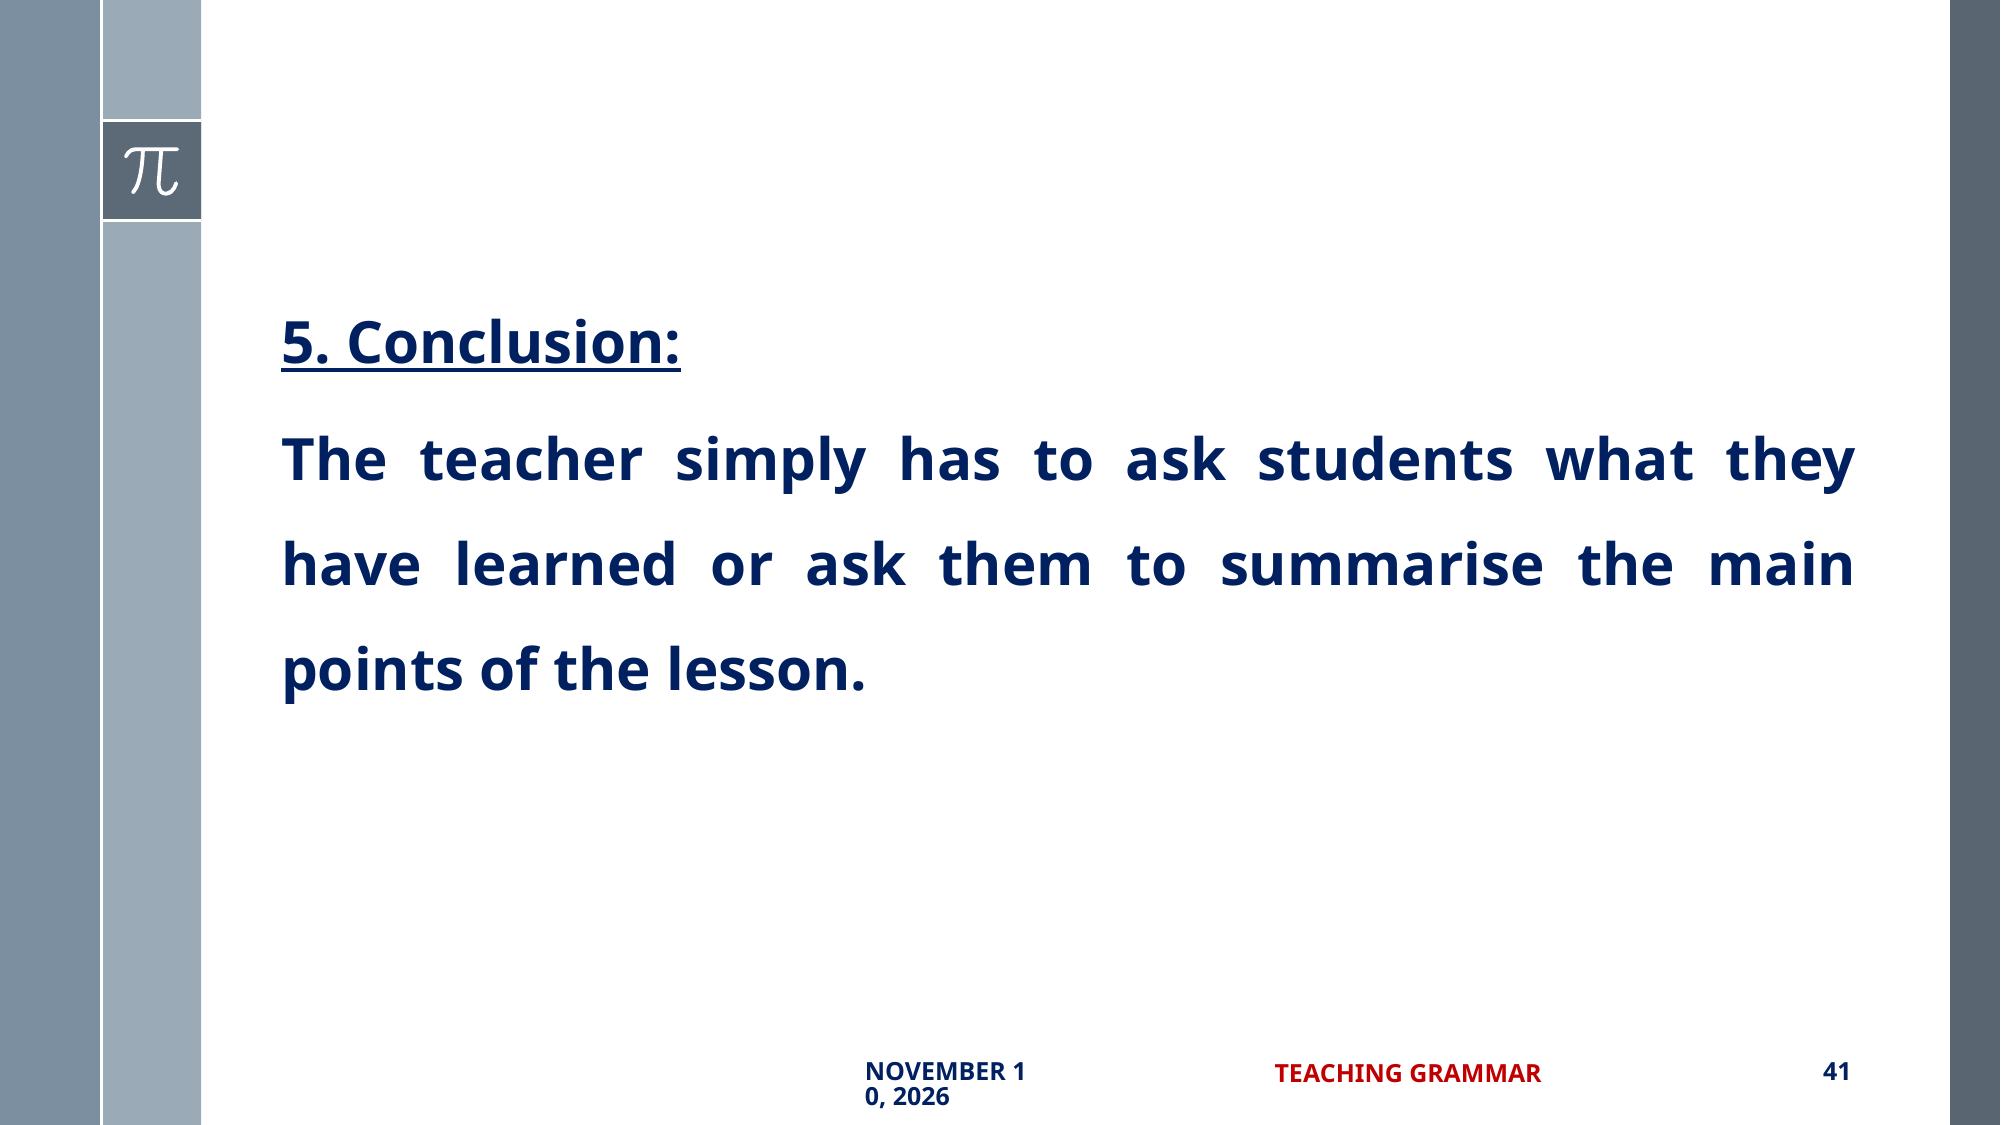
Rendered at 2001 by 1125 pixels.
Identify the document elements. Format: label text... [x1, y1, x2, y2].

footer Teaching Grammar [1082, 1042, 1735, 1103]
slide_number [849, 1042, 1050, 1103]
slide_number 41 [1766, 1042, 1867, 1103]
list 5. Conclusion: The teacher simply has to ask students what they have learned or ask them to summarise the main points of the lesson. [266, 262, 1872, 775]
